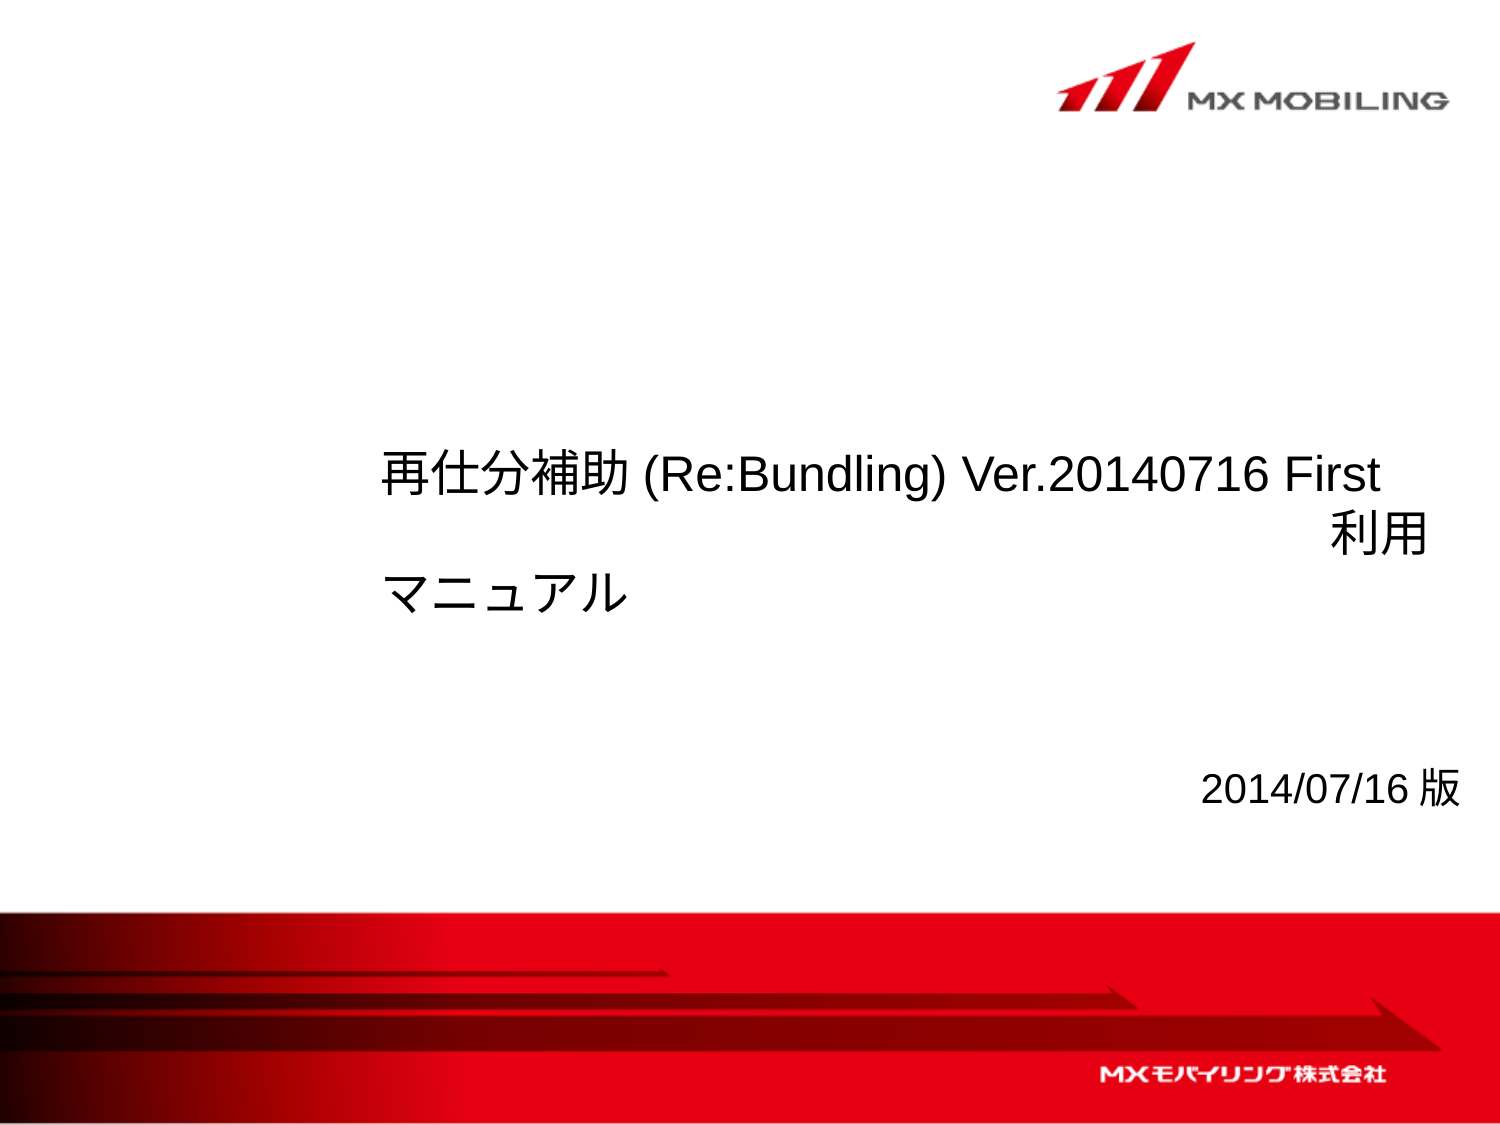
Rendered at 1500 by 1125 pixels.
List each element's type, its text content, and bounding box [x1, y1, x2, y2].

text_box 2014/07/16版 [1194, 756, 1468, 818]
picture [0, 0, 1500, 1125]
title 再仕分補助(Re:Bundling) Ver.20140716 First 利用マニュアル [365, 444, 1460, 619]
